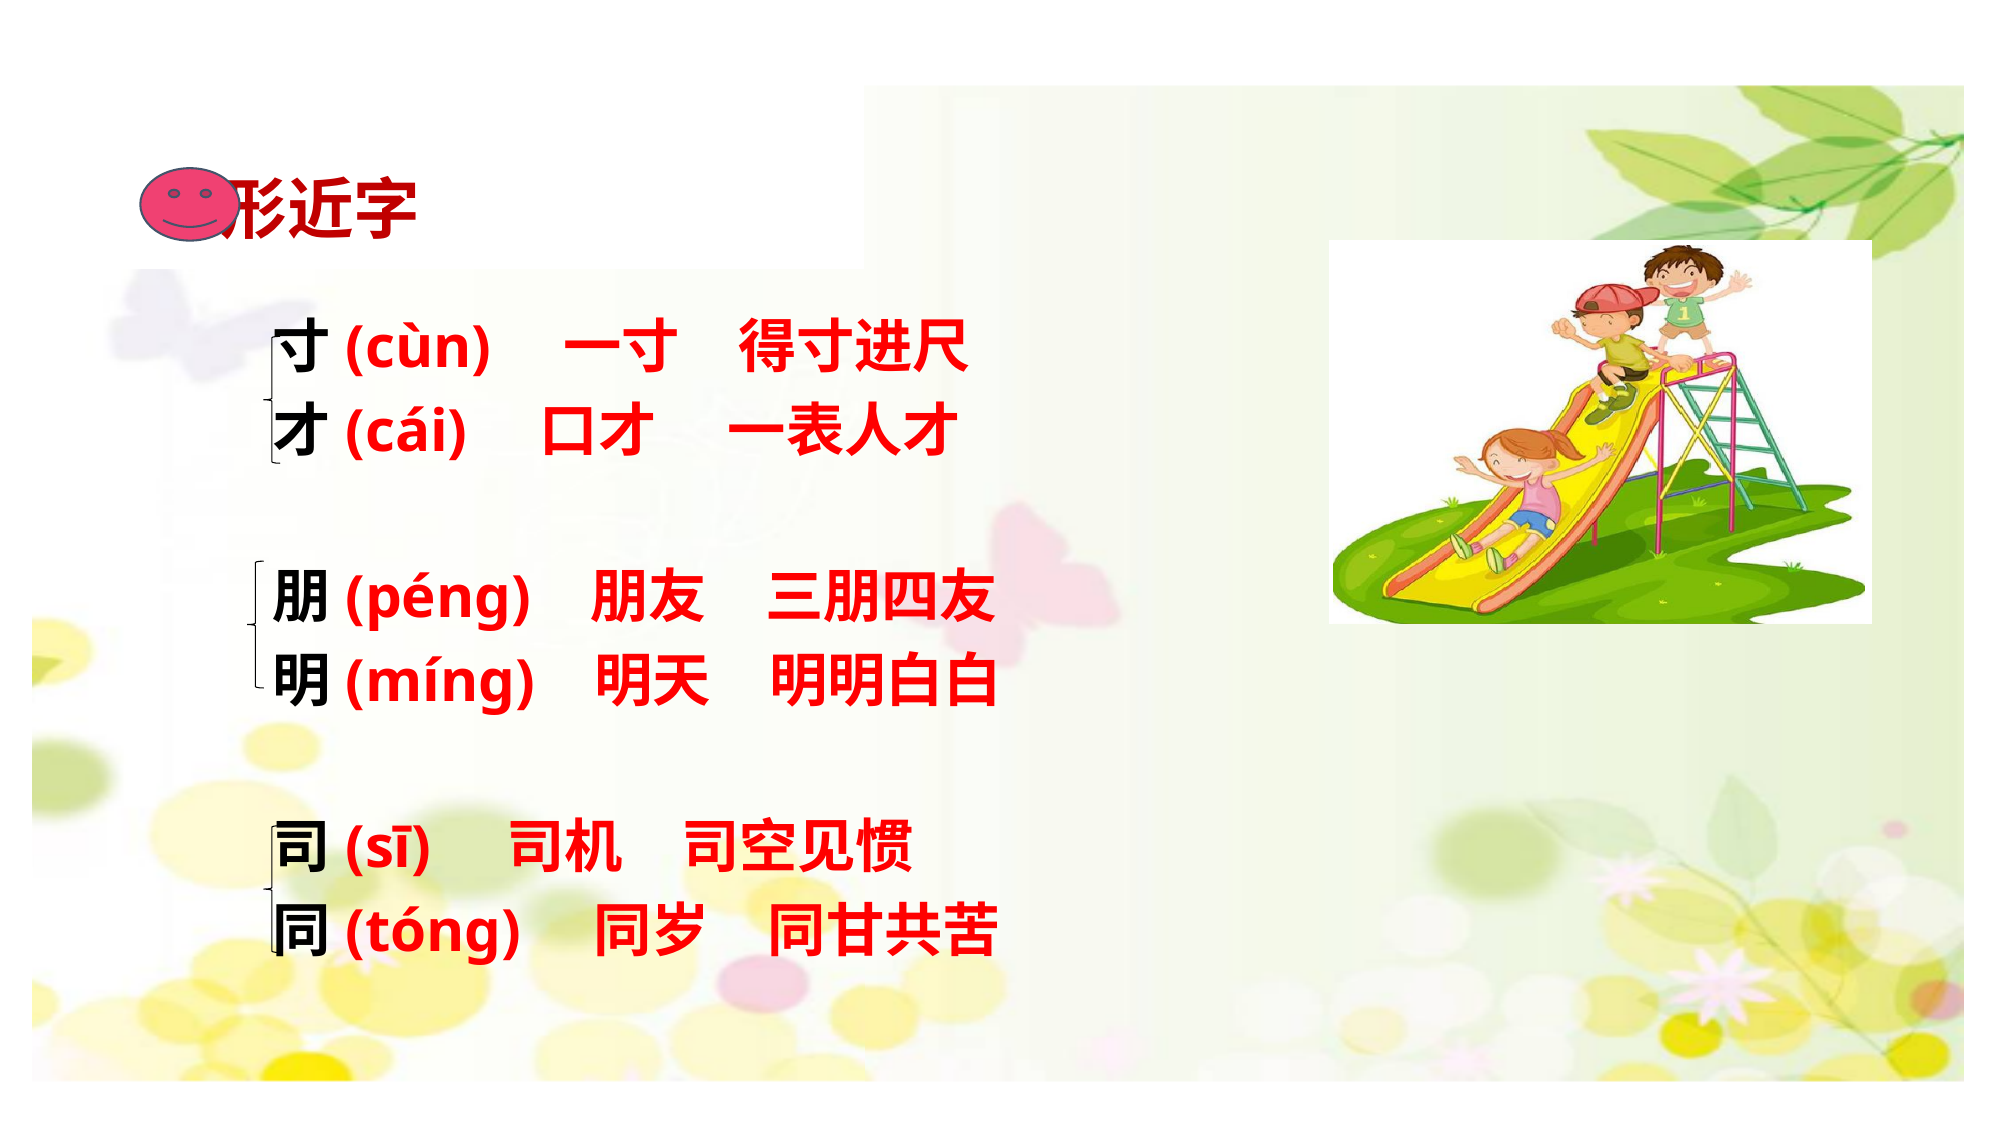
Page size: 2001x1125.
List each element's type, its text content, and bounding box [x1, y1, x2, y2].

picture [32, 84, 1964, 1093]
list 形近字 [114, 168, 864, 263]
text_box [140, 168, 240, 241]
